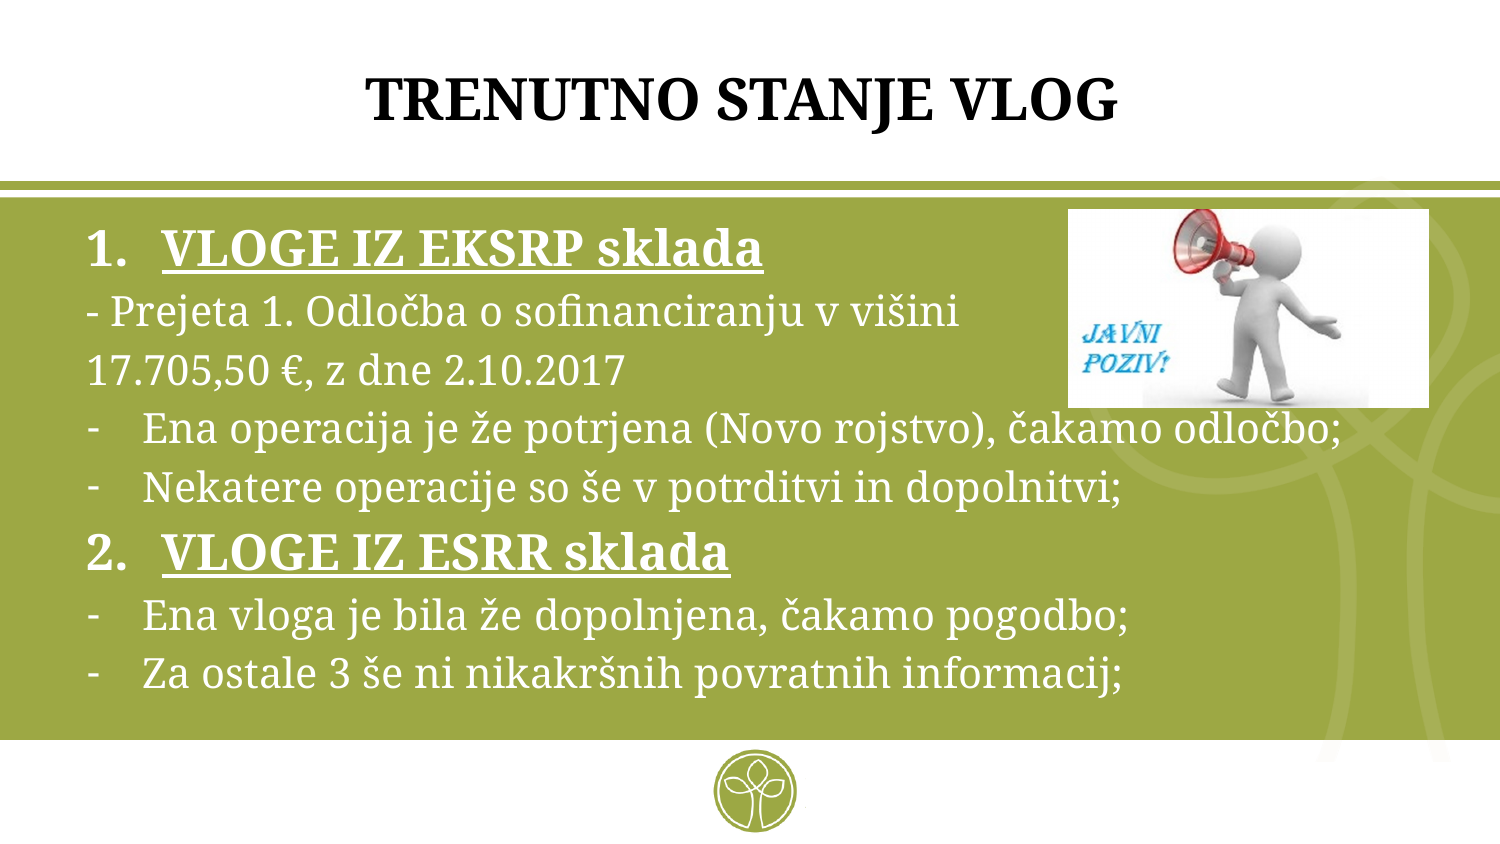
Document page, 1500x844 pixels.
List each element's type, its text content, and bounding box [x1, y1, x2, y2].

text_box [725, 396, 775, 447]
picture [692, 740, 806, 844]
picture [1068, 208, 1429, 408]
title TRENUTNO STANJE VLOG [75, 33, 1425, 175]
list VLOGE IZ EKSRP sklada - Prejeta 1. Odločba o sofinanciranju v višini 17.705,50 €, z dne 2.10.2017 Ena operacija je že potrjena (Novo rojstvo), čakamo odločbo; Nekatere operacije so še v potrditvi in dopolnitvi; VLOGE IZ ESRR sklada Ena vloga je bila že dopolnjena, čakamo pogodbo; Za ostale 3 še ni nikakršnih povratnih informacij; [71, 209, 1422, 728]
